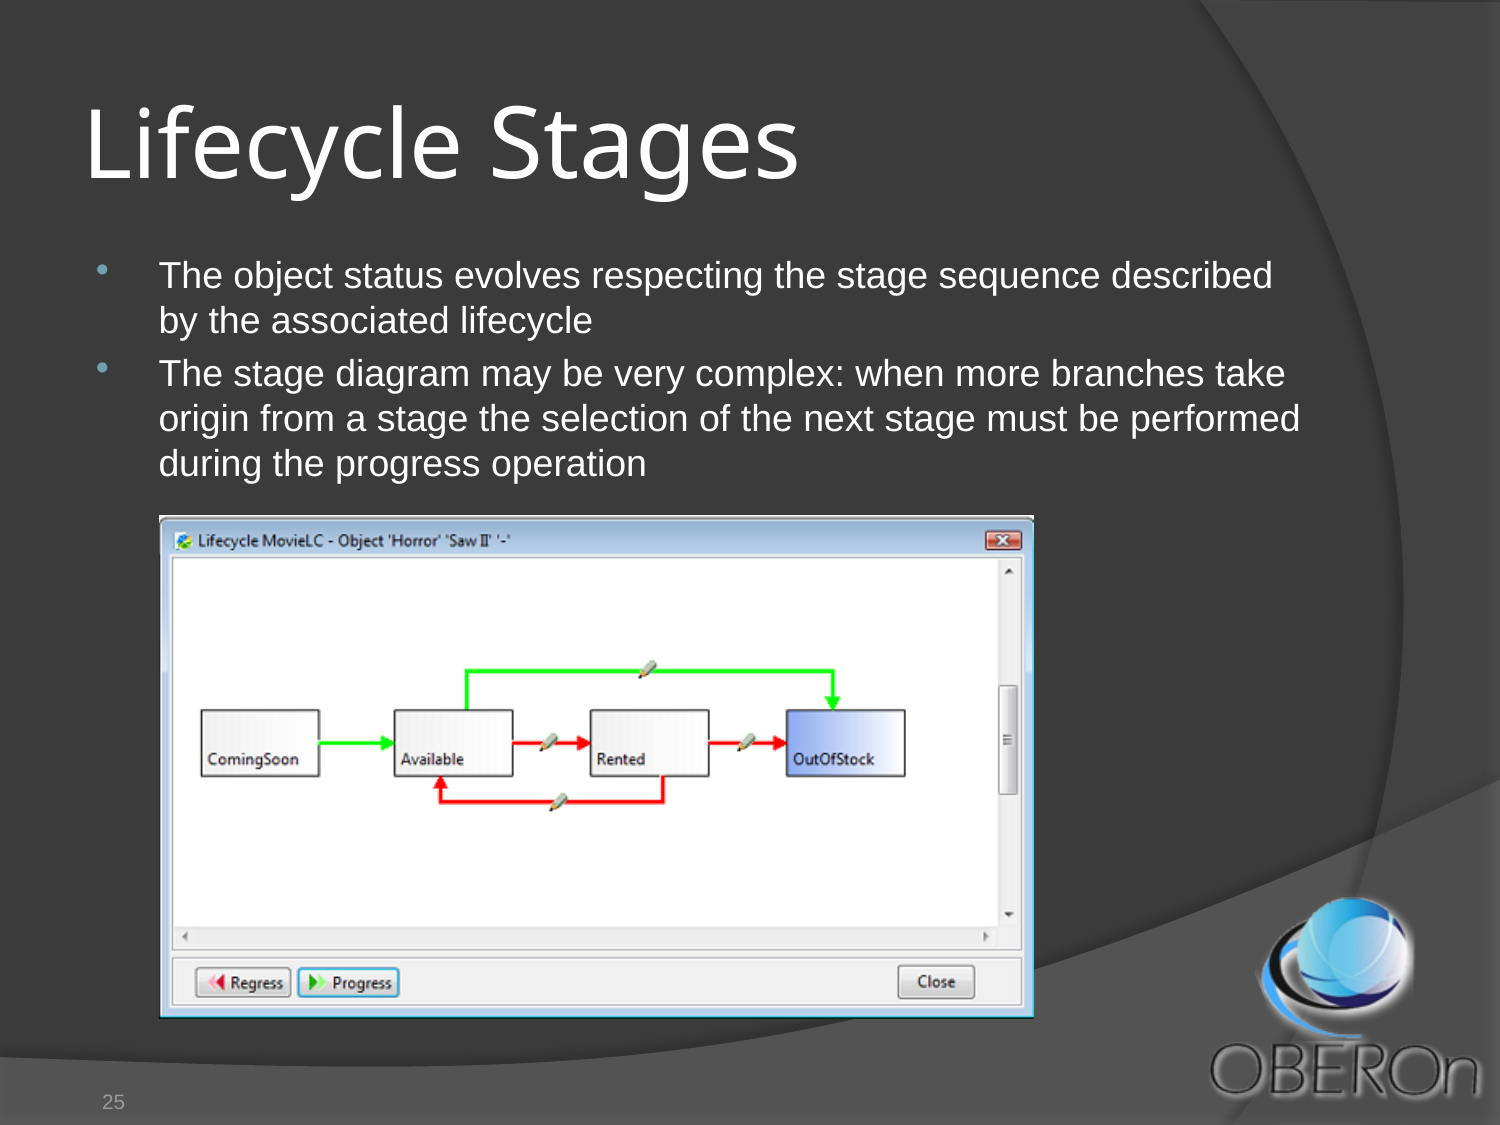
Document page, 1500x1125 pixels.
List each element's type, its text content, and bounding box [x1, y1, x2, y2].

picture [1198, 892, 1489, 1105]
list The object status evolves respecting the stage sequence described by the associated lifecycle The stage diagram may be very complex: when more branches take origin from a stage the selection of the next stage must be performed during the progress operation [76, 243, 1317, 492]
title Lifecycle Stages [75, 45, 1341, 233]
picture [159, 514, 1034, 1019]
slide_number 25 [0, 1053, 125, 1114]
